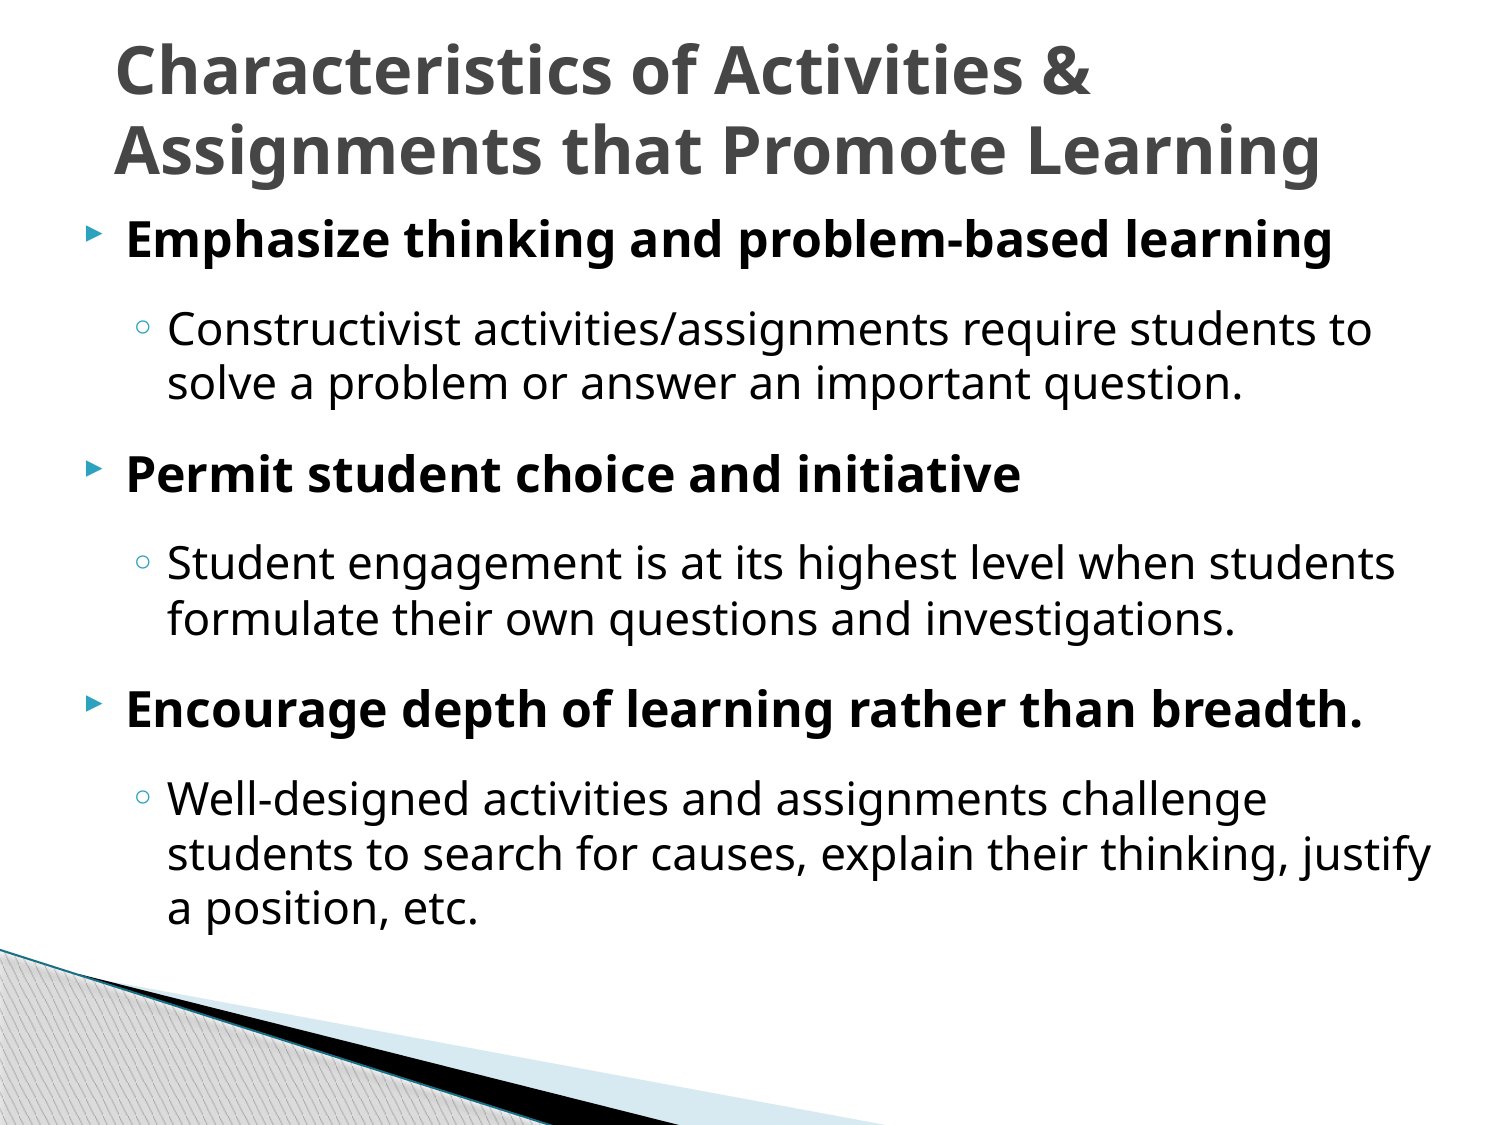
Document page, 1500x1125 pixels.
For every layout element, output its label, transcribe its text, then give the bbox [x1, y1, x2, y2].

text_box Characteristics of Activities & Assignments that Promote Learning [99, 20, 1413, 188]
text_box Emphasize thinking and problem-based learning Constructivist activities/assignments require students to solve a problem or answer an important question. Permit student choice and initiative Student engagement is at its highest level when students formulate their own questions and investigations. Encourage depth of learning rather than breadth. Well-designed activities and assignments challenge students to search for causes, explain their thinking, justify a position, etc. [50, 200, 1451, 975]
